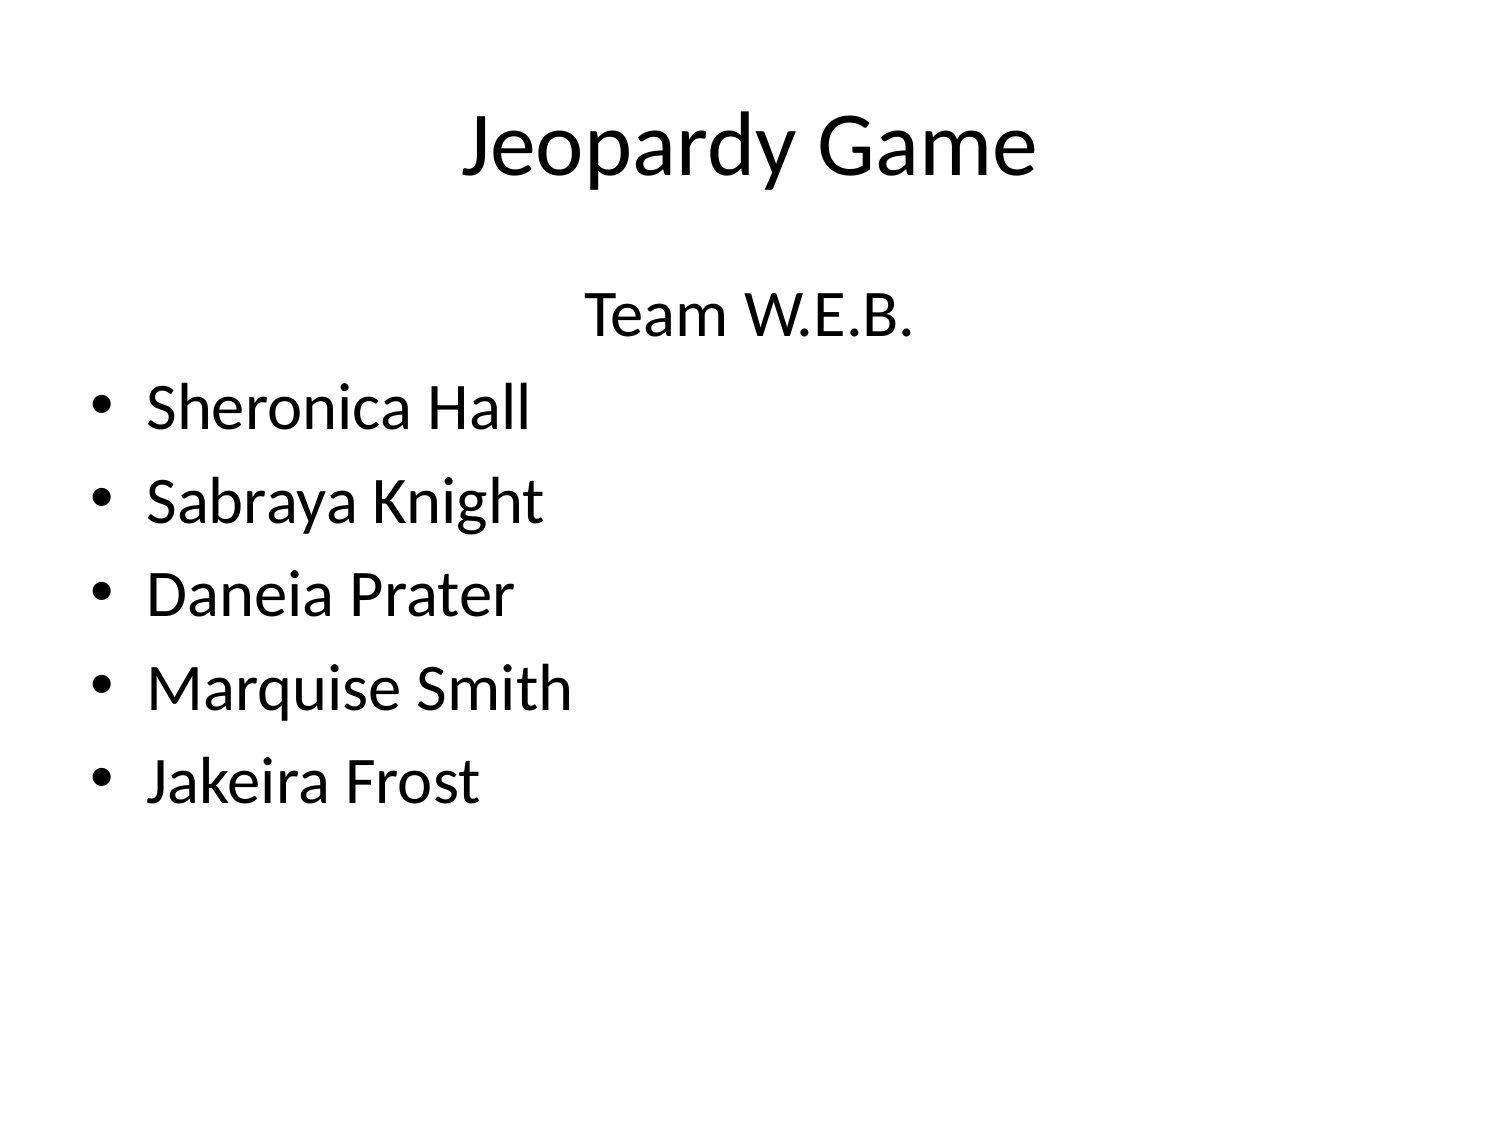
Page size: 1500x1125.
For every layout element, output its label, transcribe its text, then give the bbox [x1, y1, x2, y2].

title Jeopardy Game [75, 45, 1425, 233]
list Team W.E.B. Sheronica Hall Sabraya Knight Daneia Prater Marquise Smith Jakeira Frost [75, 262, 1425, 1005]
